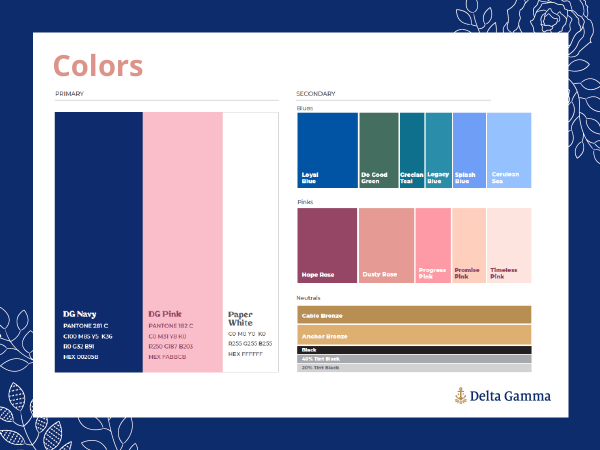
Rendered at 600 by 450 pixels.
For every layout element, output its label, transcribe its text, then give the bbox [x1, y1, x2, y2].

text_box Colors [37, 40, 563, 90]
picture [0, 0, 600, 450]
